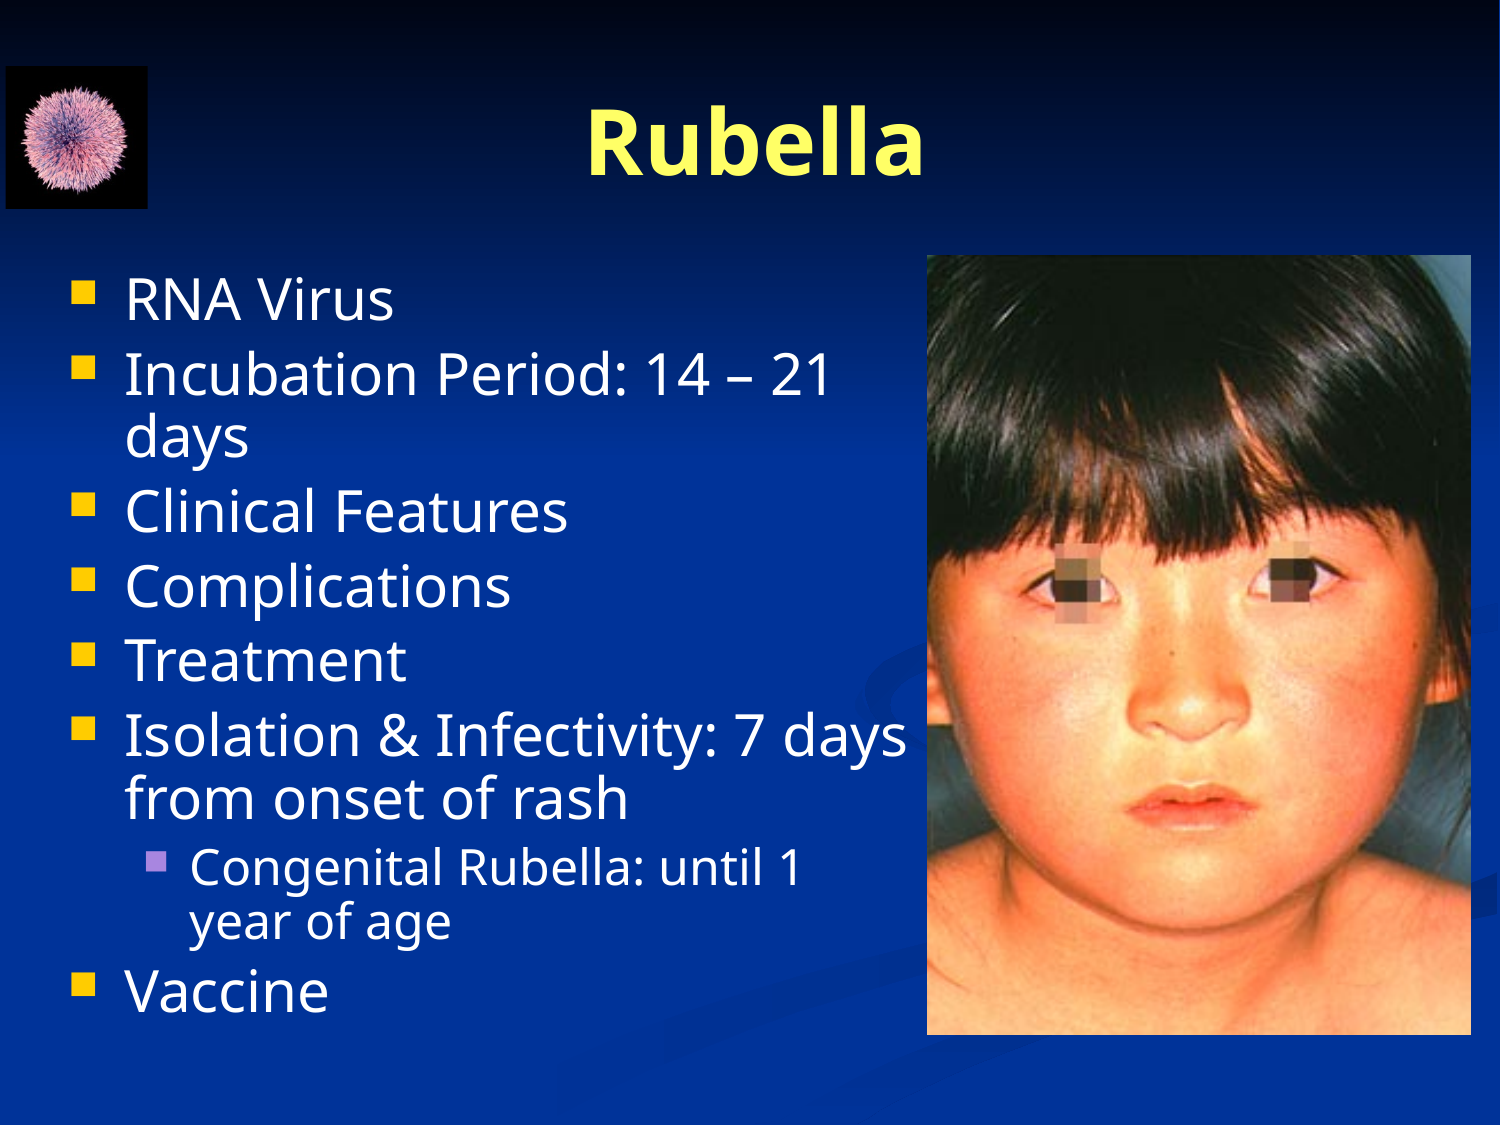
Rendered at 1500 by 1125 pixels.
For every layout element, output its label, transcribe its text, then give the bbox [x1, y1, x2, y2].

list RNA Virus Incubation Period: 14 – 21 days Clinical Features Complications Treatment Isolation & Infectivity: 7 days from onset of rash Congenital Rubella: until 1 year of age Vaccine [52, 262, 921, 1006]
title Rubella [159, 44, 1353, 233]
picture [5, 66, 148, 209]
picture [926, 255, 1471, 1036]
